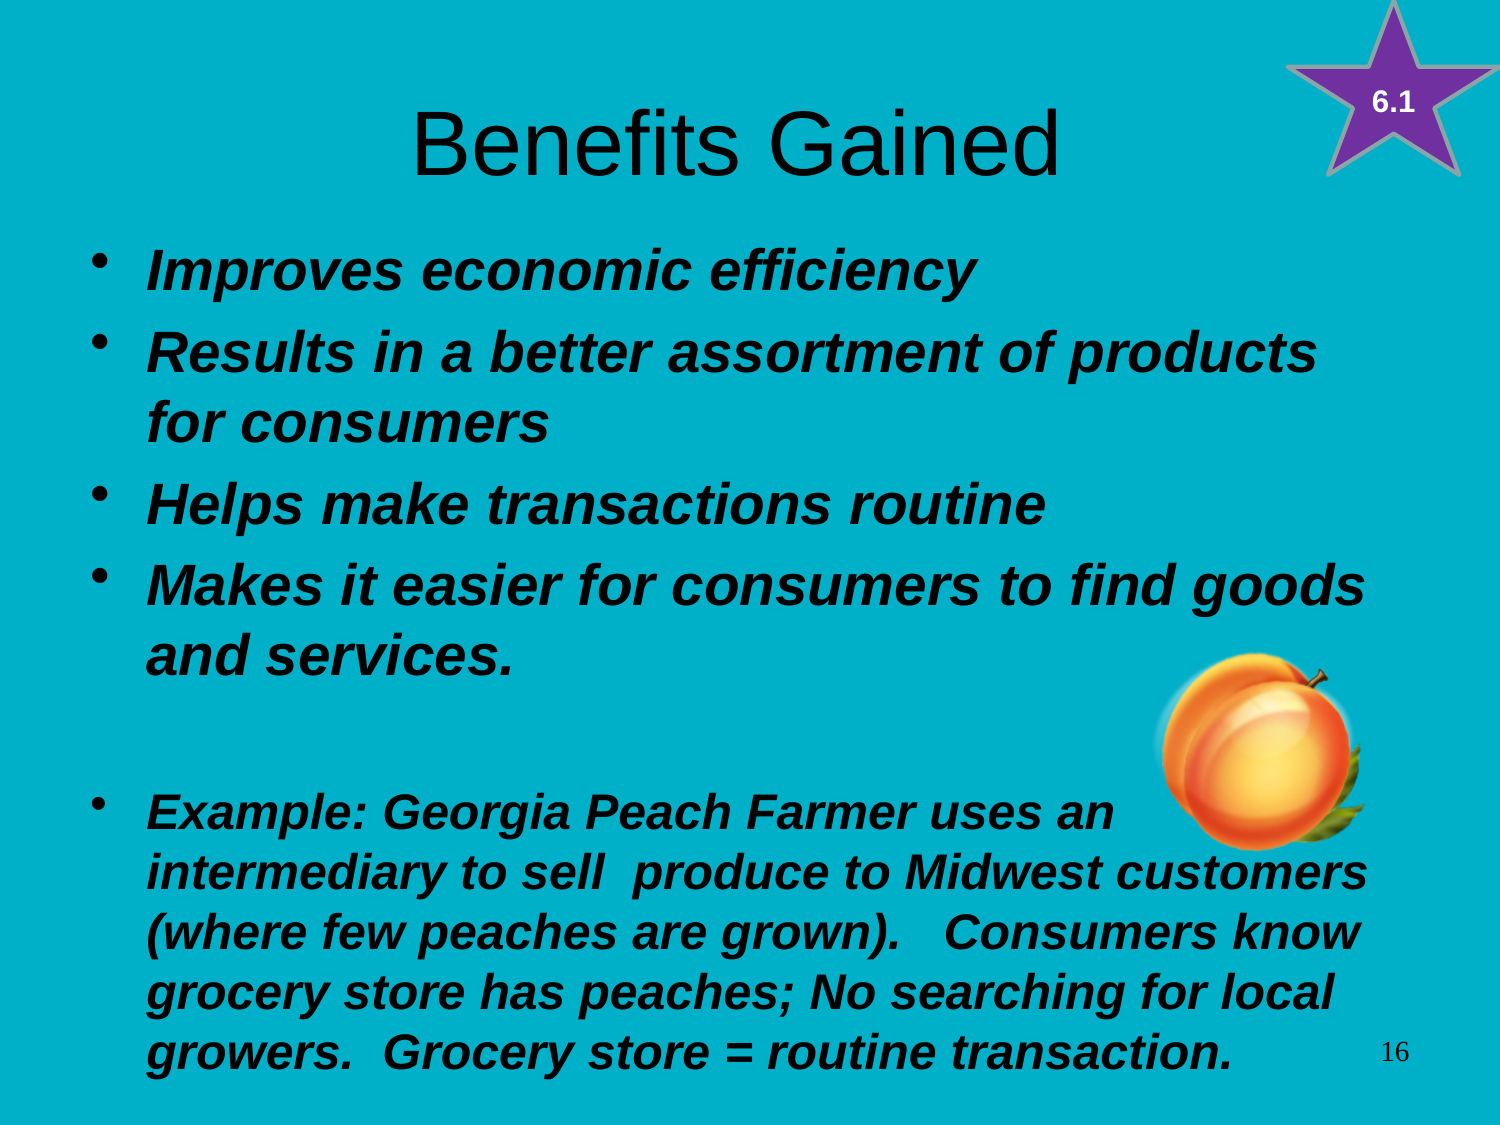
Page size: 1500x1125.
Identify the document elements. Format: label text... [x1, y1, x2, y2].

text_box 6.1 [1285, 0, 1500, 177]
slide_number 16 [1074, 1024, 1426, 1103]
list Improves economic efficiency Results in a better assortment of products for consumers Helps make transactions routine Makes it easier for consumers to find goods and services. Example: Georgia Peach Farmer uses an intermediary to sell produce to Midwest customers (where few peaches are grown). Consumers know grocery store has peaches; No searching for local growers. Grocery store = routine transaction. [74, 224, 1426, 1006]
title Benefits Gained [74, 44, 1426, 224]
picture [1137, 624, 1369, 857]
